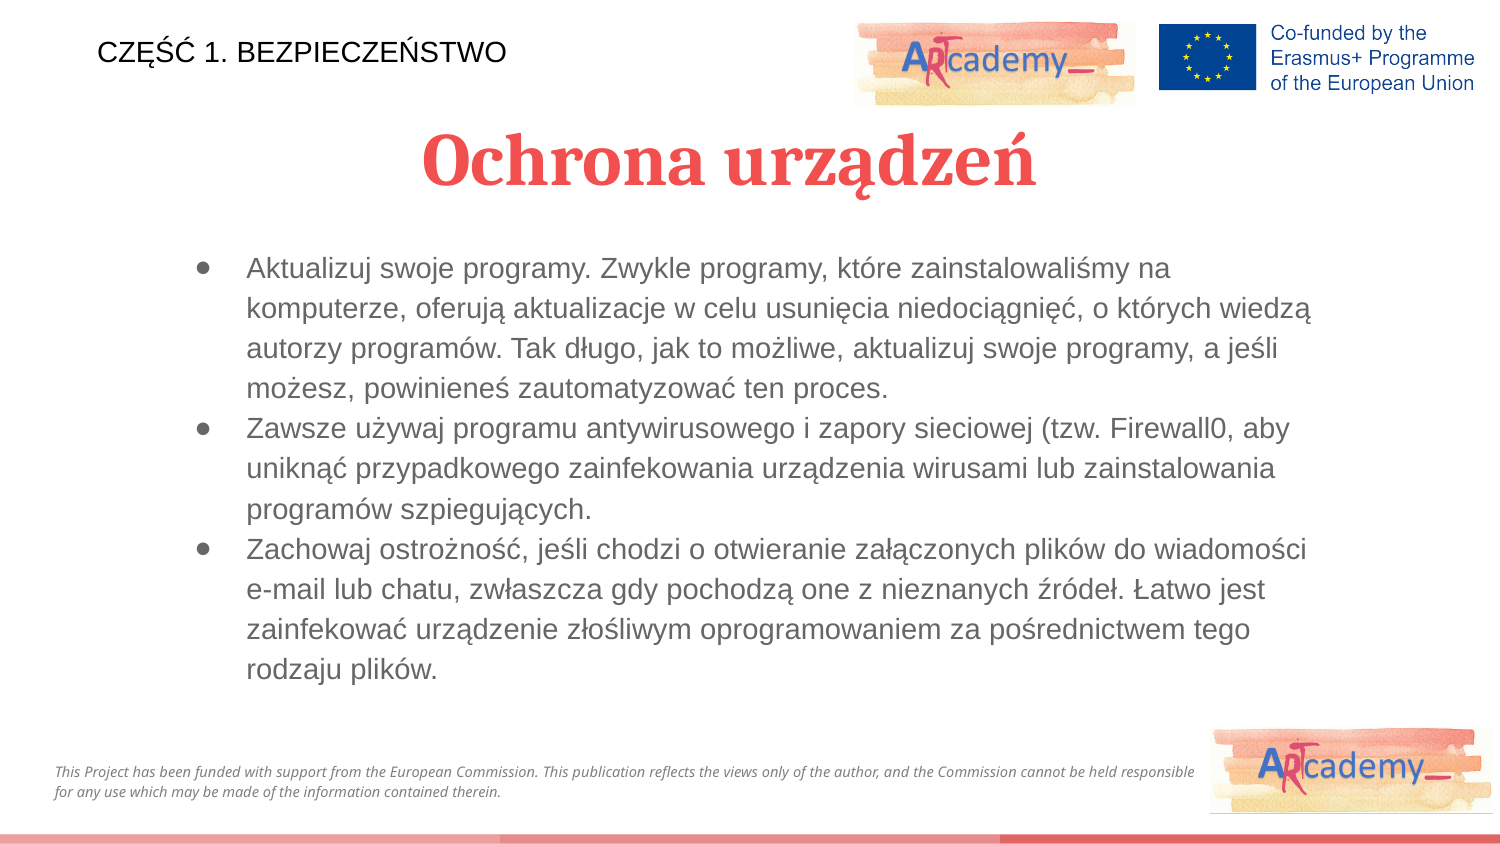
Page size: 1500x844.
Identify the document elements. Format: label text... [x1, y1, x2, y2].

text_box This Project has been funded with support from the European Commission. This publication reflects the views only of the author, and the Commission cannot be held responsible for any use which may be made of the information contained therein. [39, 754, 1205, 799]
picture [1158, 24, 1474, 94]
list Aktualizuj swoje programy. Zwykle programy, które zainstalowaliśmy na komputerze, oferują aktualizacje w celu usunięcia niedociągnięć, o których wiedzą autorzy programów. Tak długo, jak to możliwe, aktualizuj swoje programy, a jeśli możesz, powinieneś zautomatyzować ten proces. Zawsze używaj programu antywirusowego i zapory sieciowej (tzw. Firewall0, aby uniknąć przypadkowego zainfekowania urządzenia wirusami lub zainstalowania programów szpiegujących. Zachowaj ostrożność, jeśli chodzi o otwieranie załączonych plików do wiadomości e-mail lub chatu, zwłaszcza gdy pochodzą one z nieznanych źródeł. Łatwo jest zainfekować urządzenie złośliwym oprogramowaniem za pośrednictwem tego rodzaju plików. [156, 228, 1344, 628]
picture [1210, 709, 1493, 844]
picture [854, 2, 1137, 138]
title Ochrona urządzeń [145, 8, 1317, 216]
text_box CZĘŚĆ 1. BEZPIECZEŃSTWO [82, 26, 530, 76]
